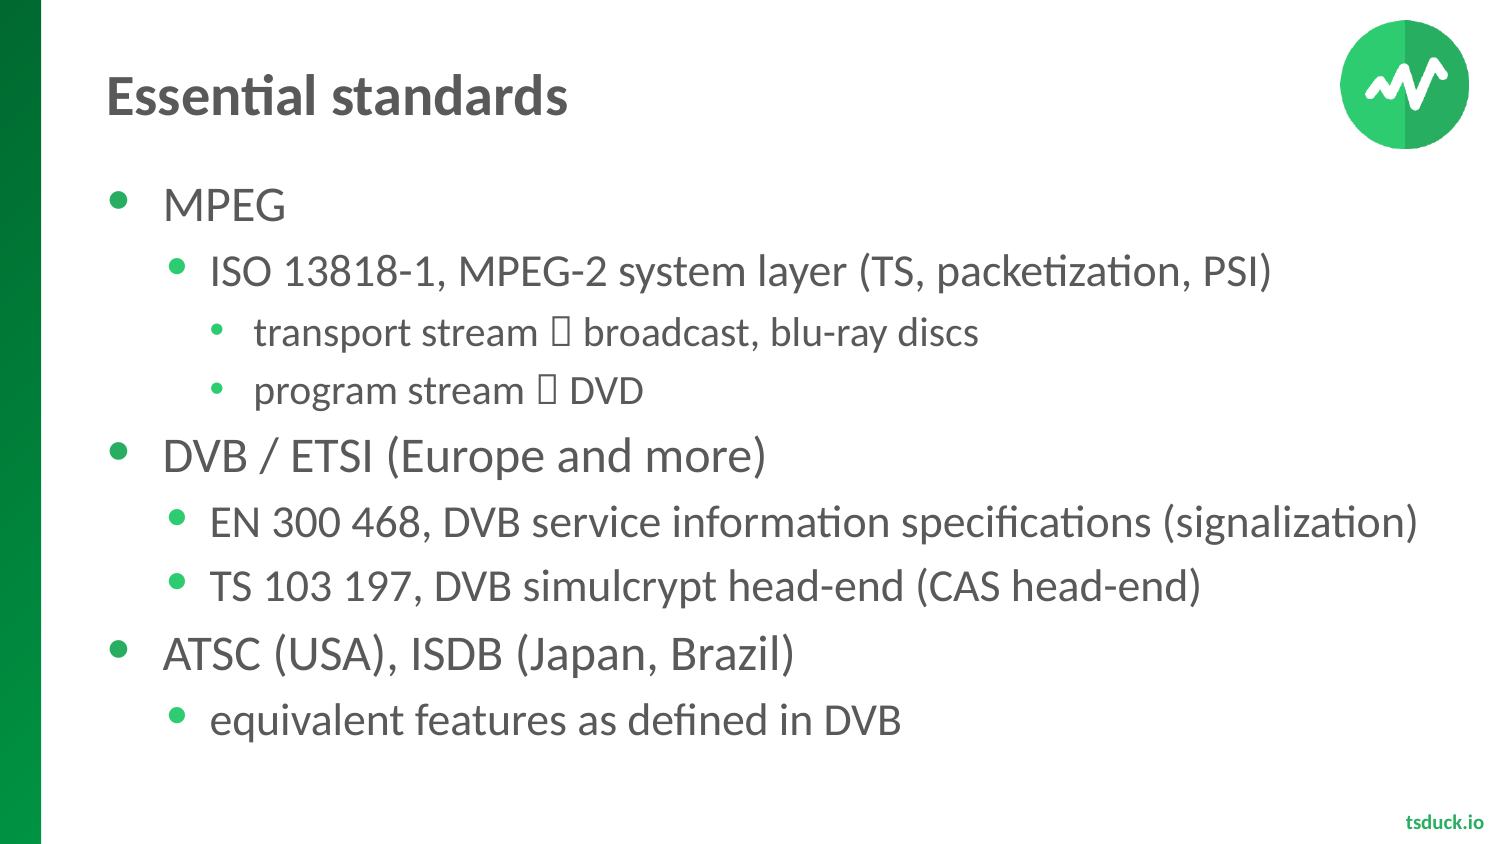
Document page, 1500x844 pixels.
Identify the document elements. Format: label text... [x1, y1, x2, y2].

title Essential standards [91, 38, 1333, 146]
list MPEG ISO 13818-1, MPEG-2 system layer (TS, packetization, PSI) transport stream  broadcast, blu-ray discs program stream  DVD DVB / ETSI (Europe and more) EN 300 468, DVB service information specifications (signalization) TS 103 197, DVB simulcrypt head-end (CAS head-end) ATSC (USA), ISDB (Japan, Brazil) equivalent features as defined in DVB [91, 164, 1454, 759]
picture [1340, 20, 1469, 149]
